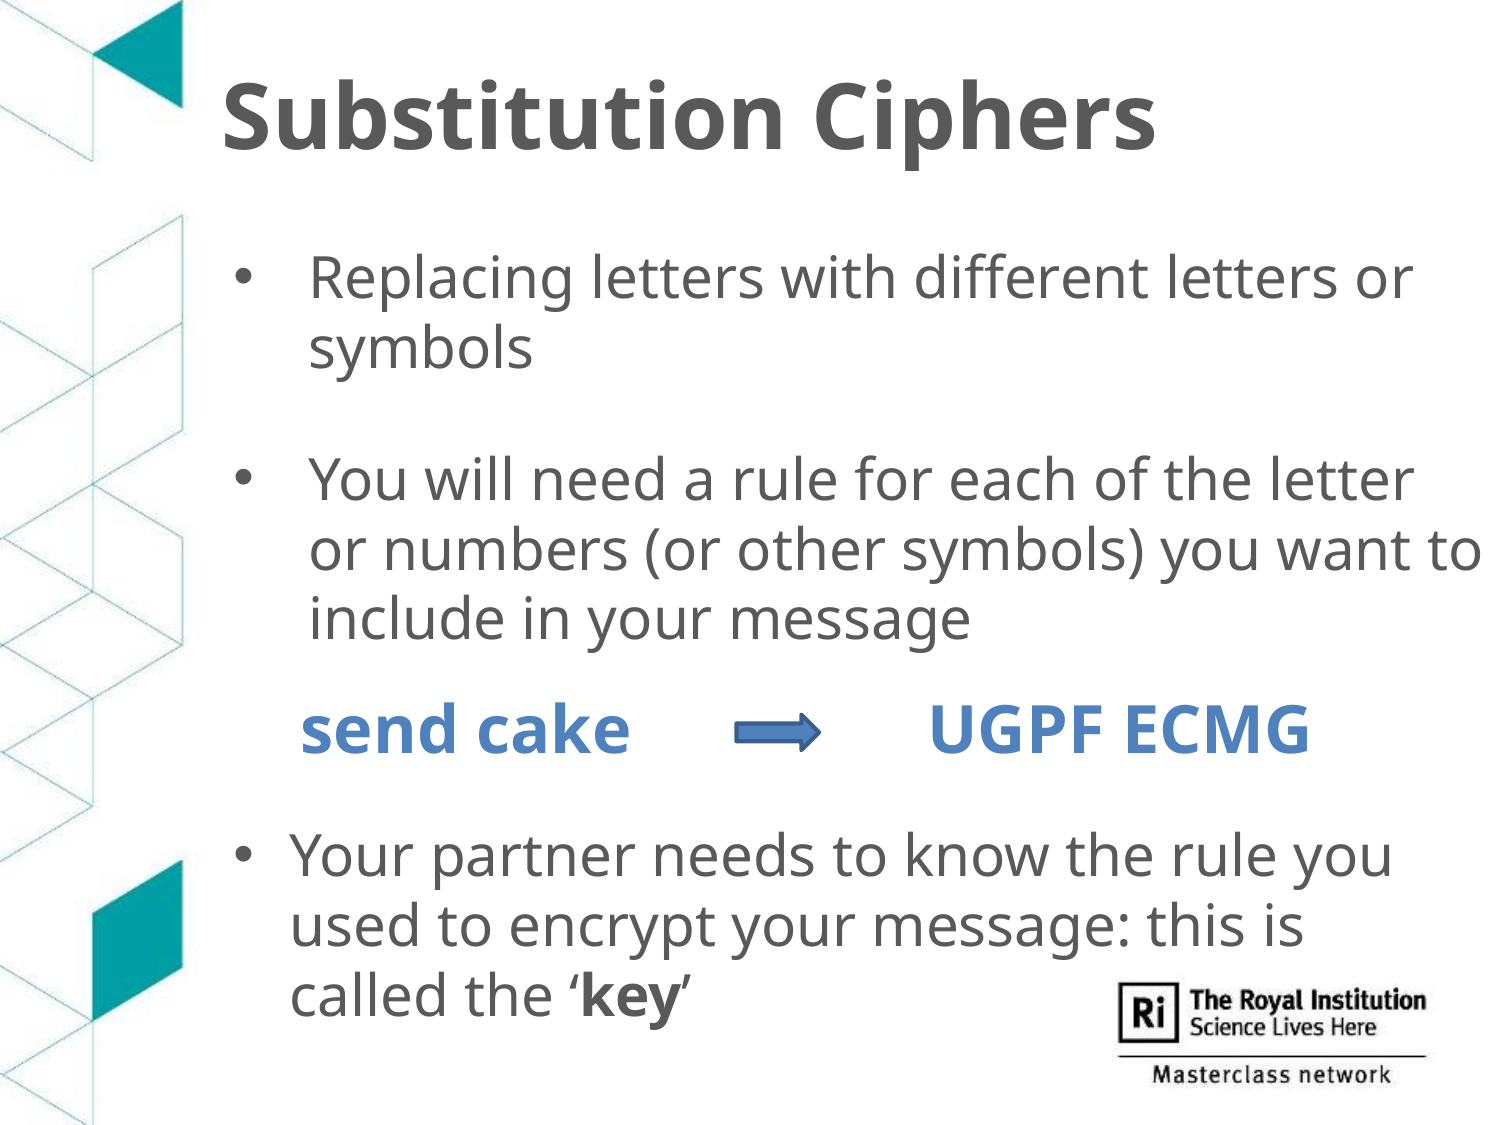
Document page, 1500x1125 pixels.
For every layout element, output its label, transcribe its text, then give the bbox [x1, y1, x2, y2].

picture [0, 0, 215, 1125]
text_box send cake [216, 679, 717, 774]
title Substitution Ciphers [206, 19, 1247, 207]
text_box Your partner needs to know the rule you used to encrypt your message: this is called the ‘key’ [218, 810, 1427, 1000]
text_box UGPF ECMG [854, 679, 1387, 774]
picture [1112, 975, 1436, 1102]
text_box [734, 712, 822, 752]
text_box Replacing letters with different letters or symbols You will need a rule for each of the letter or numbers (or other symbols) you want to include in your message [218, 232, 1500, 680]
